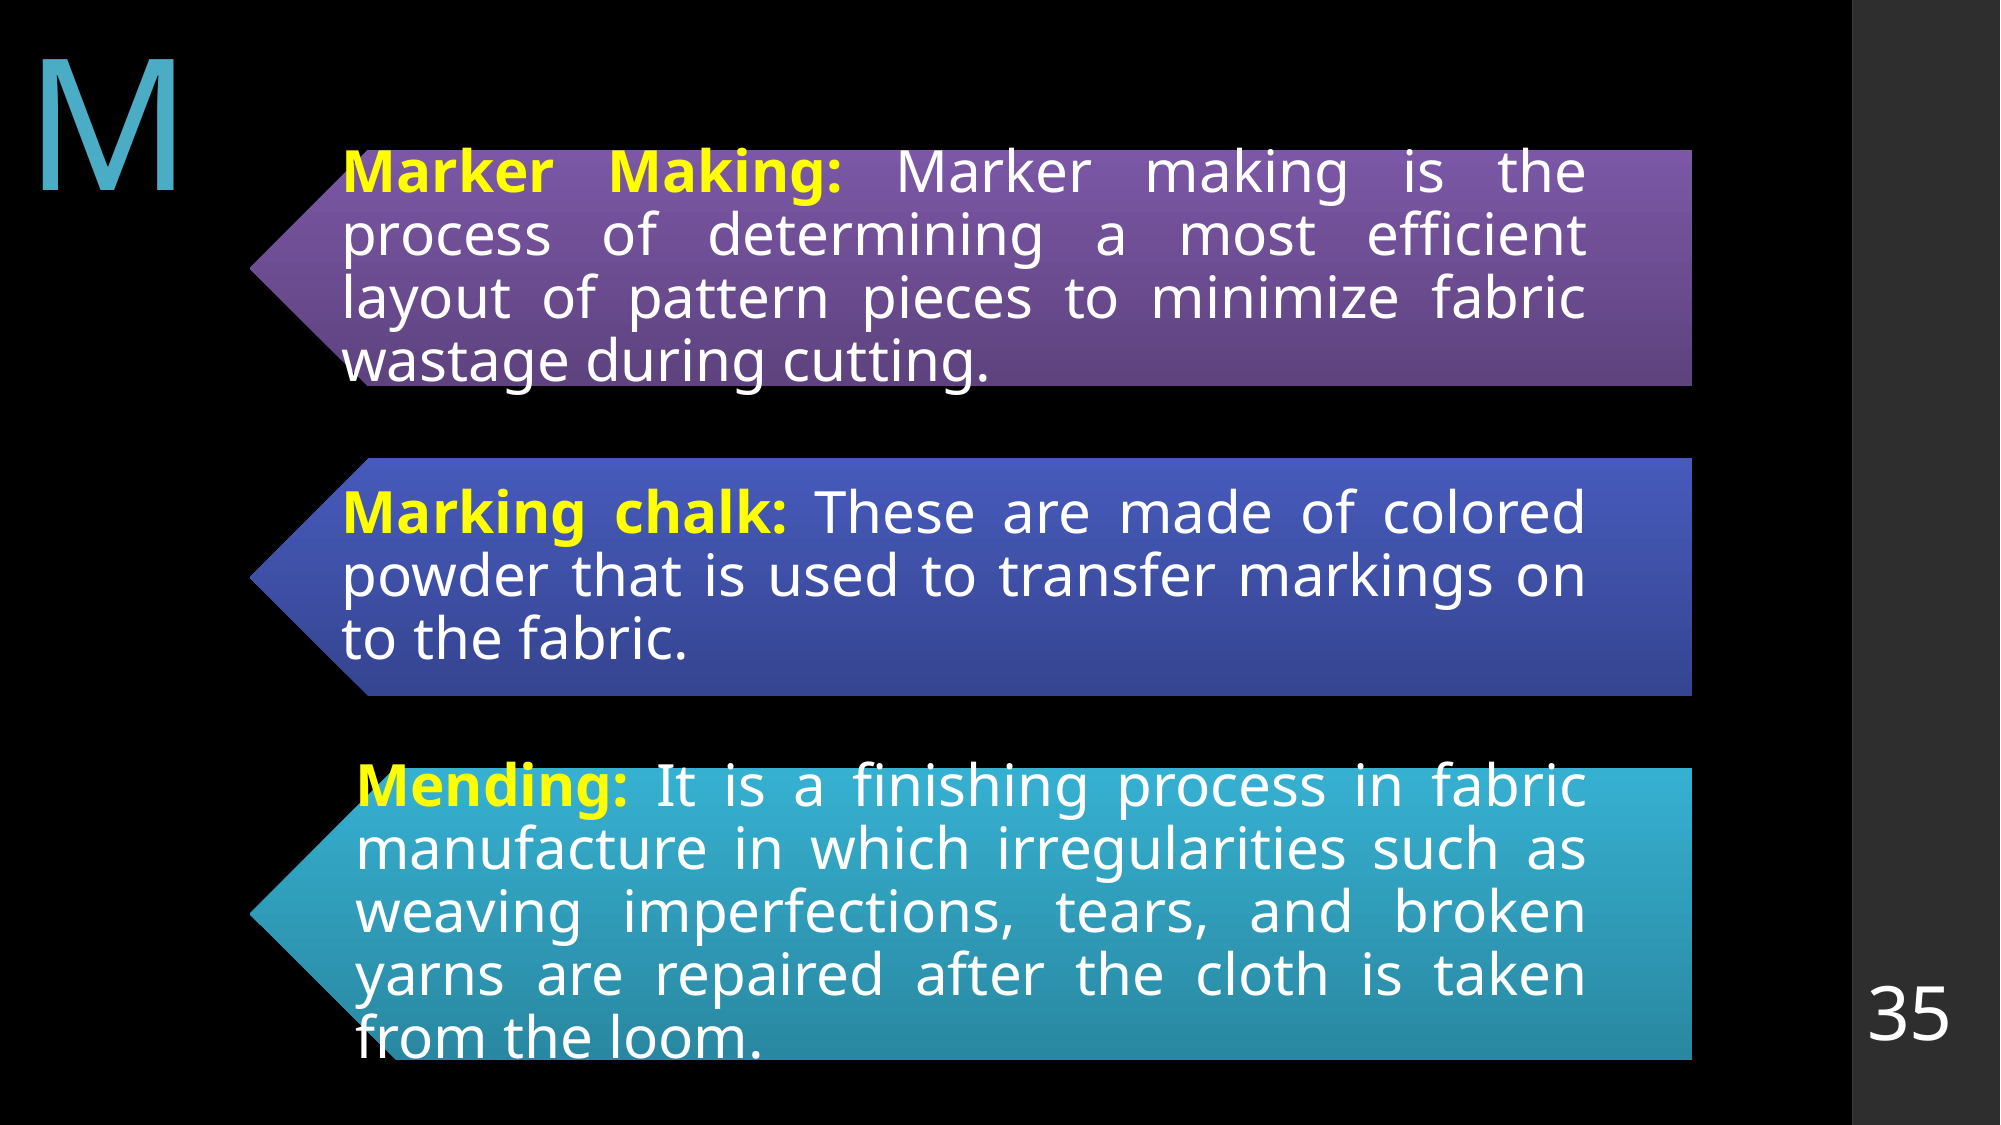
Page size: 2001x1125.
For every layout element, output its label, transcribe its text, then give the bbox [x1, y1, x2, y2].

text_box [0, 148, 1997, 1061]
text_box M [10, 0, 208, 146]
